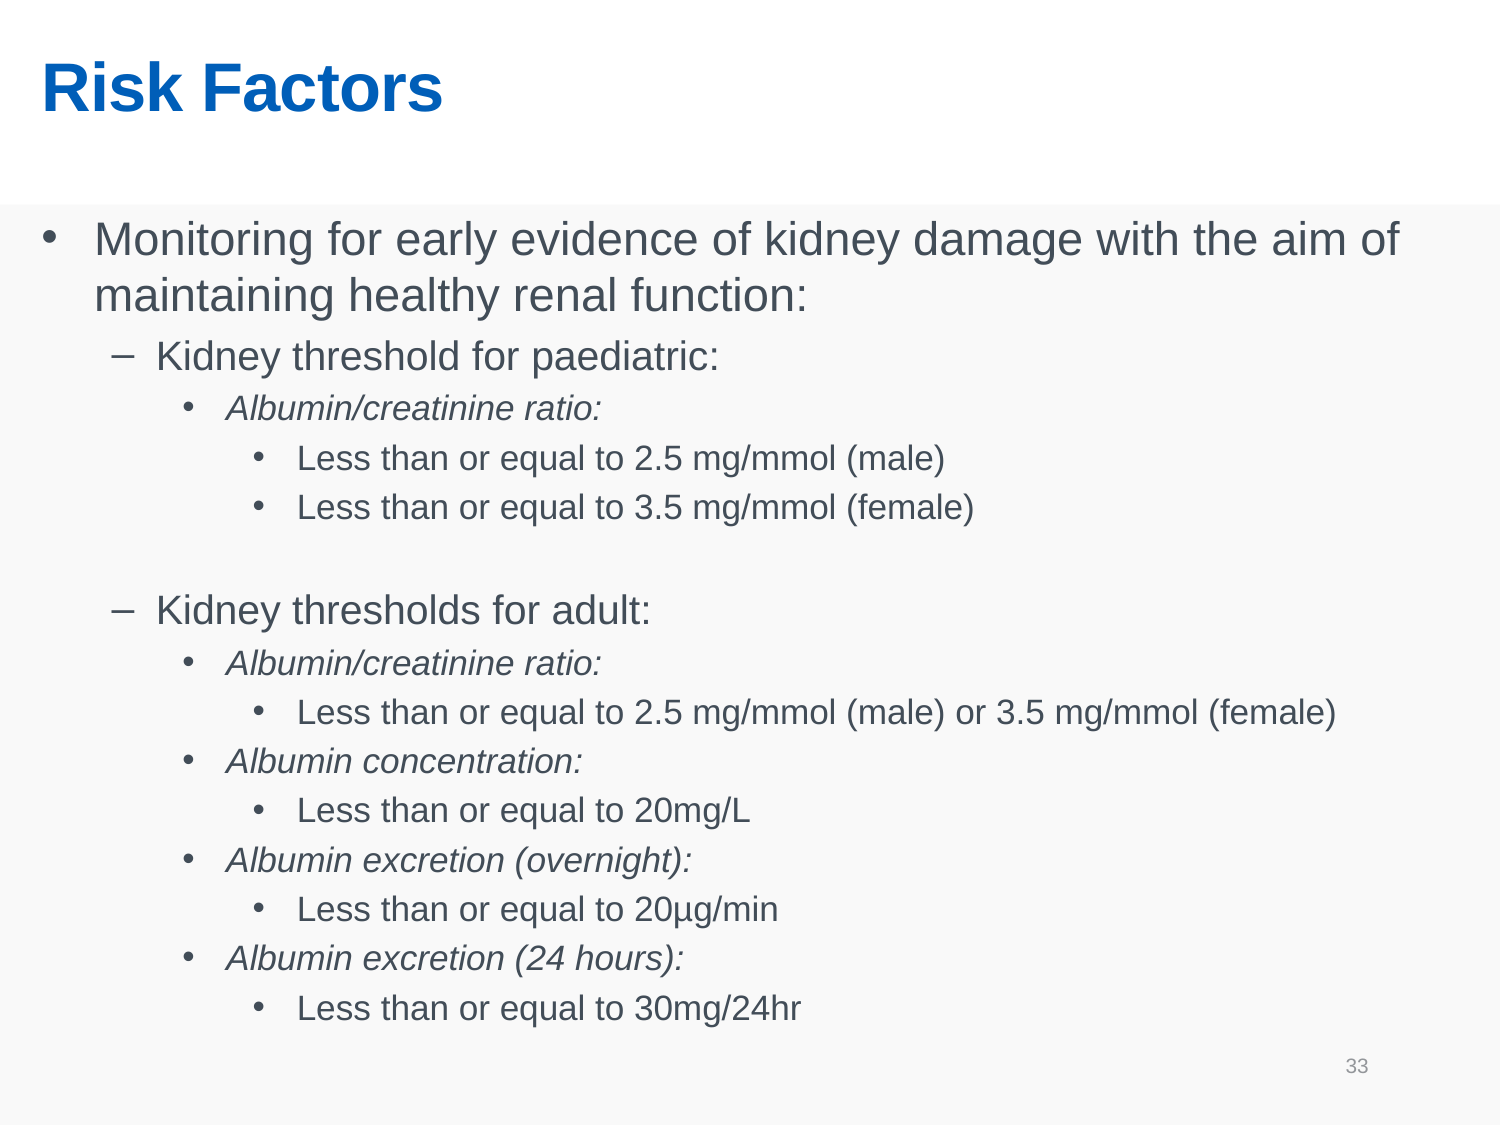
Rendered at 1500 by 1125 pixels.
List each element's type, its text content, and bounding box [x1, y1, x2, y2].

list Monitoring for early evidence of kidney damage with the aim of maintaining healthy renal function: Kidney threshold for paediatric: Albumin/creatinine ratio: Less than or equal to 2.5 mg/mmol (male) Less than or equal to 3.5 mg/mmol (female) Kidney thresholds for adult: Albumin/creatinine ratio: Less than or equal to 2.5 mg/mmol (male) or 3.5 mg/mmol (female) Albumin concentration: Less than or equal to 20mg/L Albumin excretion (overnight): Less than or equal to 20µg/min Albumin excretion (24 hours): Less than or equal to 30mg/24hr [41, 208, 1459, 1035]
slide_number 33 [1033, 1035, 1384, 1095]
title Risk Factors [41, 42, 1427, 138]
